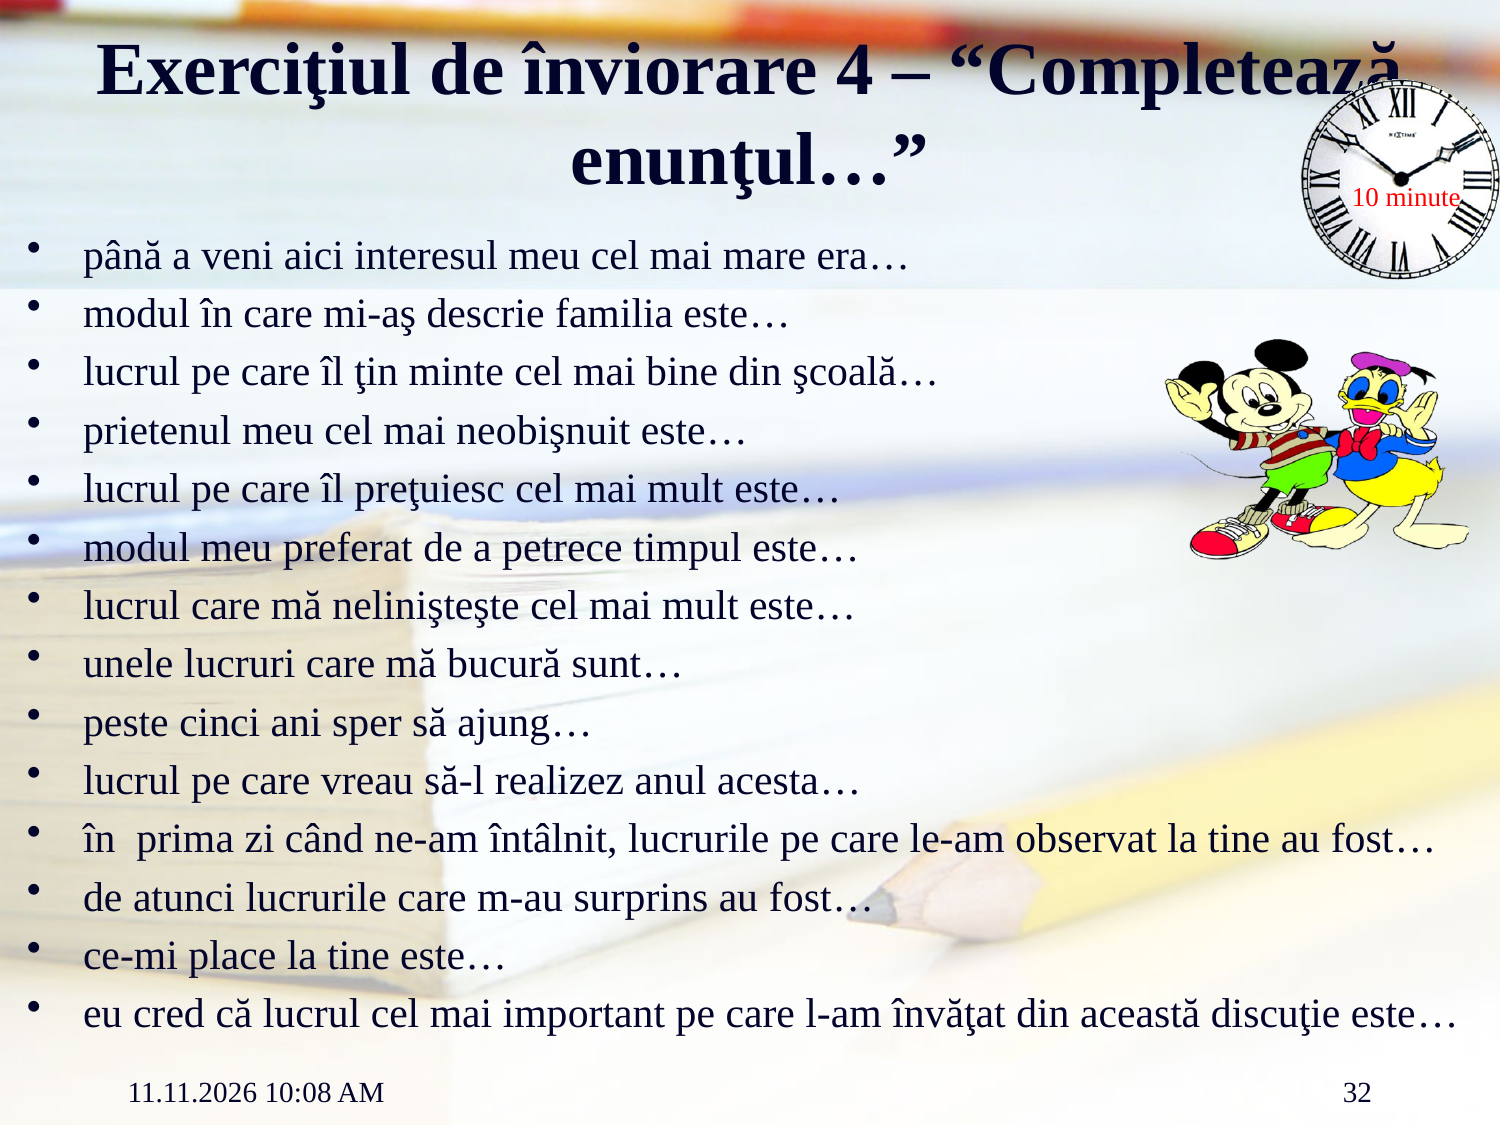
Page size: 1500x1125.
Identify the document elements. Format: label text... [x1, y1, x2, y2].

list până a veni aici interesul meu cel mai mare era… modul în care mi-aş descrie familia este… lucrul pe care îl ţin minte cel mai bine din şcoală… prietenul meu cel mai neobişnuit este… lucrul pe care îl preţuiesc cel mai mult este… modul meu preferat de a petrece timpul este… lucrul care mă nelinişteşte cel mai mult este… unele lucruri care mă bucură sunt… peste cinci ani sper să ajung… lucrul pe care vreau să-l realizez anul acesta… în prima zi când ne-am întâlnit, lucrurile pe care le-am observat la tine au fost… de atunci lucrurile care m-au surprins au fost… ce-mi place la tine este… eu cred că lucrul cel mai important pe care l-am învăţat din această discuţie este… [11, 219, 1483, 1032]
picture [1163, 337, 1469, 561]
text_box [1300, 77, 1500, 280]
picture [0, 0, 1500, 1125]
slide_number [112, 1065, 426, 1114]
slide_number 32 [1074, 1065, 1388, 1114]
title Exerciţiul de înviorare 4 – “Completează enunţul…” [29, 18, 1471, 200]
